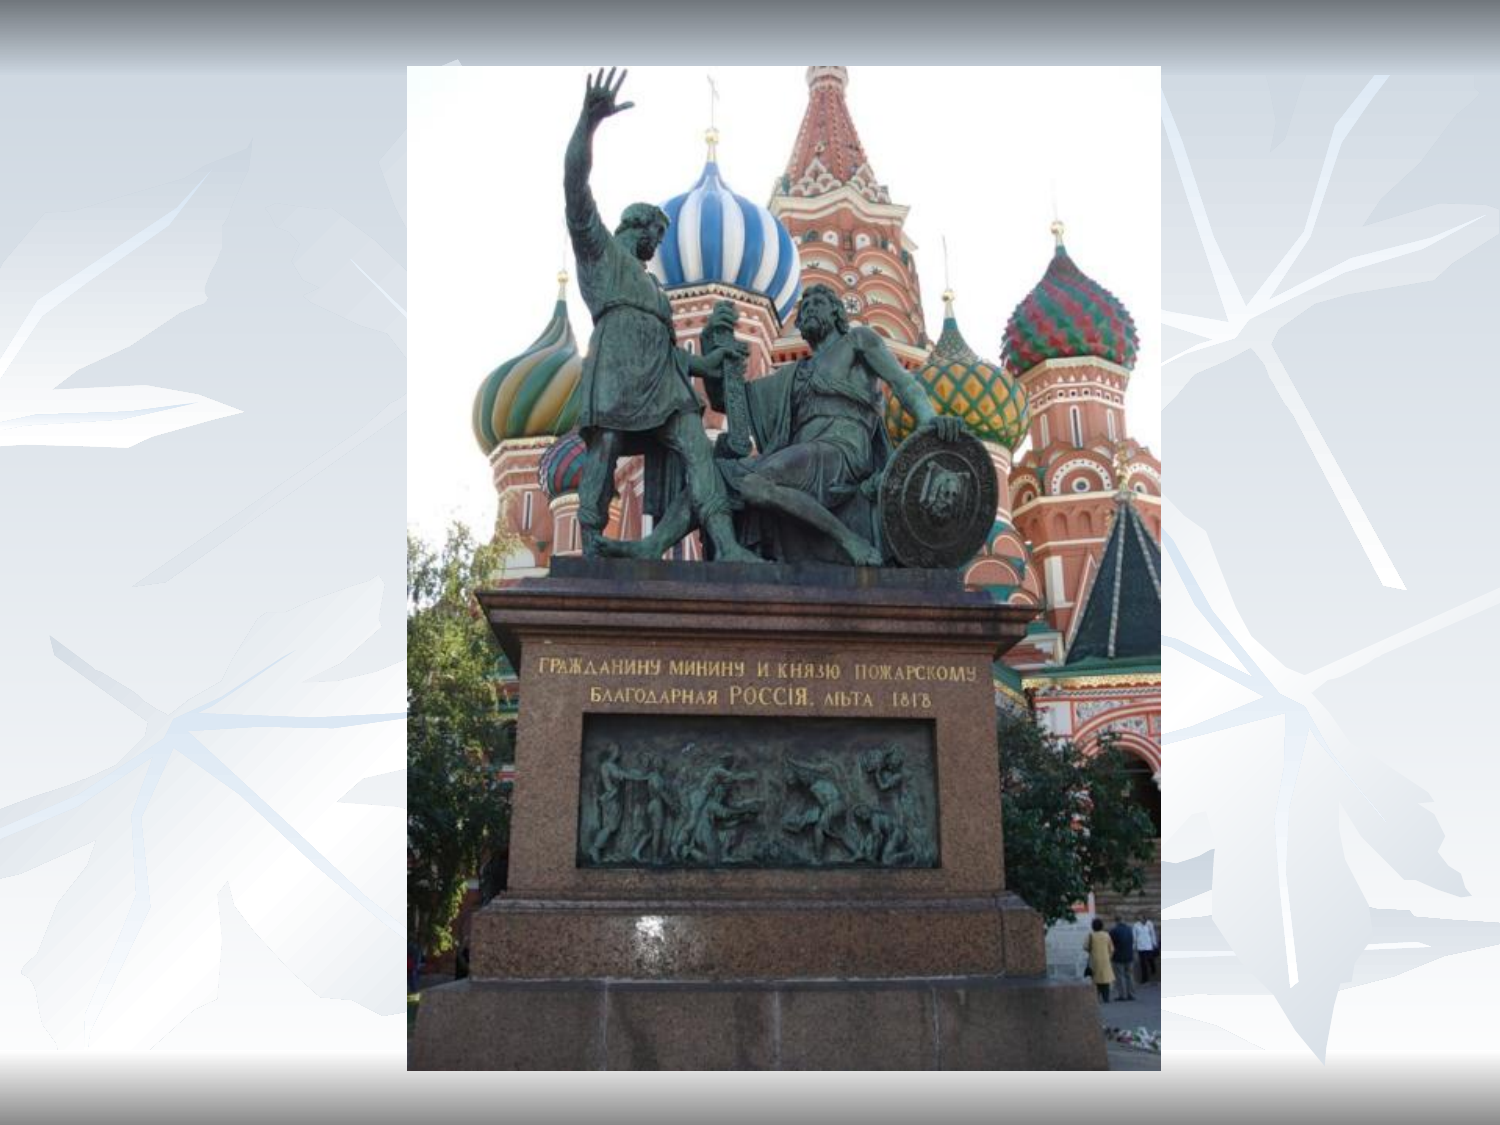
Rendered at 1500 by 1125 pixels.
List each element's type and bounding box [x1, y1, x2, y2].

picture [407, 66, 1161, 1071]
